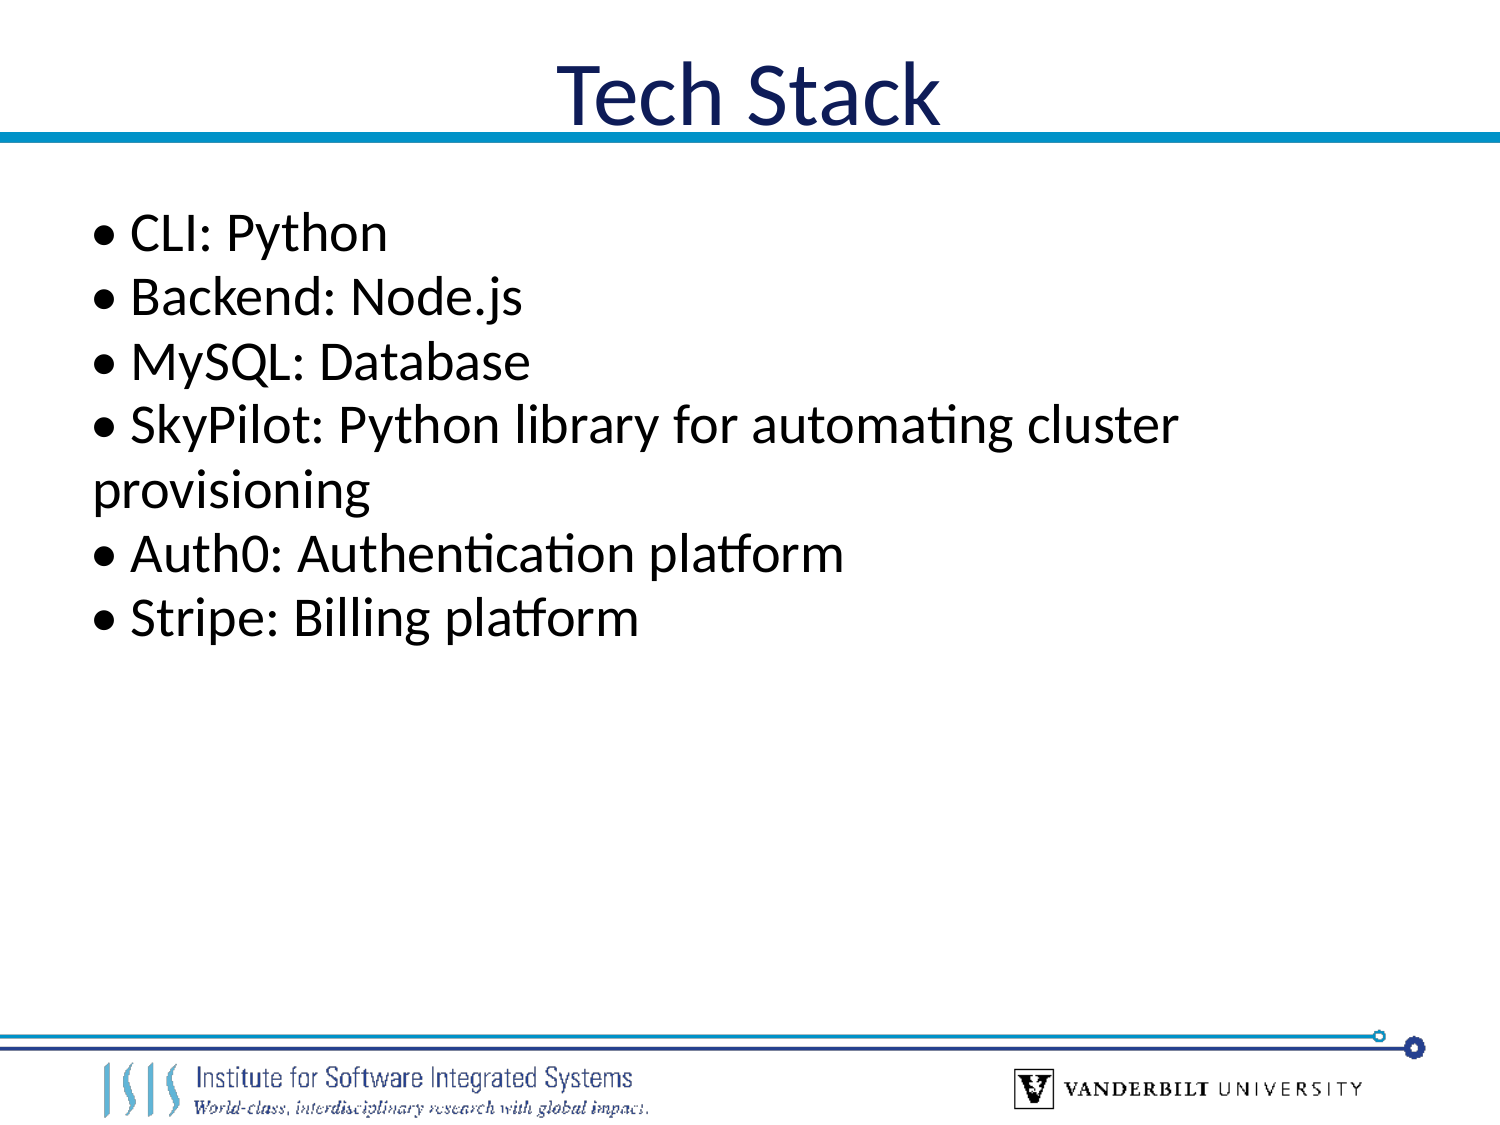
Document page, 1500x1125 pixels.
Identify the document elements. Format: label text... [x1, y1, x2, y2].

picture [0, 143, 1500, 1119]
title Tech Stack [75, 26, 1425, 152]
list • CLI: Python • Backend: Node.js • MySQL: Database • SkyPilot: Python library for automating cluster provisioning • Auth0: Authentication platform • Stripe: Billing platform [75, 193, 1425, 936]
